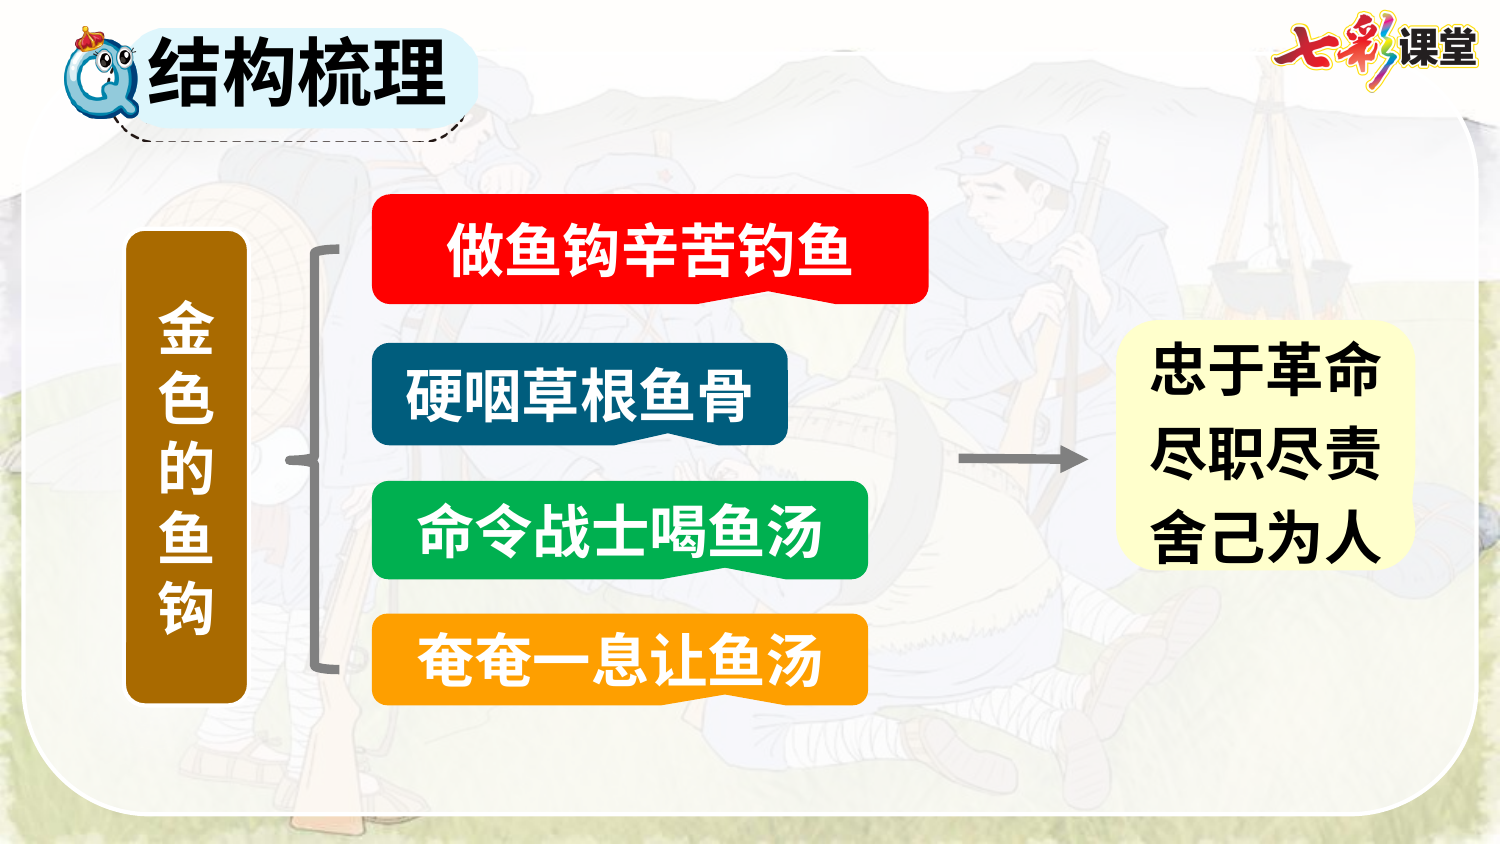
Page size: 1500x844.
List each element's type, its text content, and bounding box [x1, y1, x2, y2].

picture [0, 0, 1500, 844]
text_box 命令战士喝鱼汤 [369, 478, 871, 582]
text_box [288, 248, 340, 671]
text_box 结构梳理 [135, 20, 484, 122]
text_box 硬咽草根鱼骨 [369, 340, 790, 448]
text_box 忠于革命 尽职尽责 舍己为人 [1113, 317, 1418, 573]
text_box 金色的鱼钩 [121, 226, 252, 708]
text_box 奄奄一息让鱼汤 [369, 611, 871, 708]
text_box 做鱼钩辛苦钓鱼 [369, 192, 931, 307]
